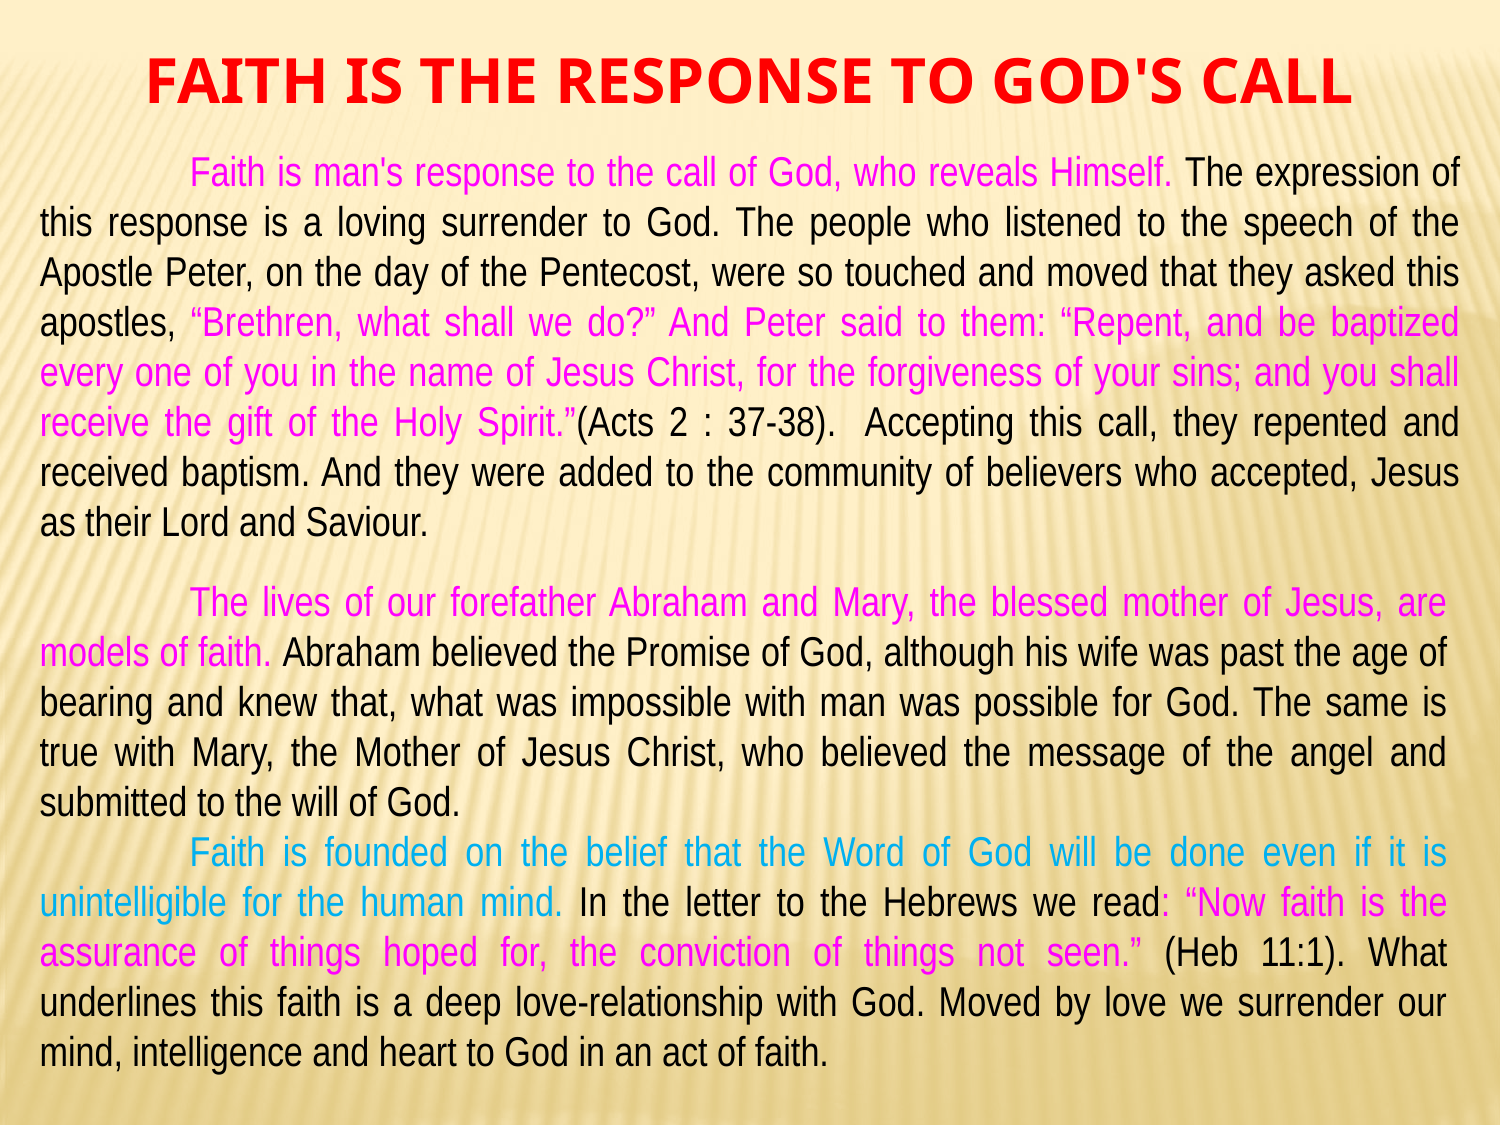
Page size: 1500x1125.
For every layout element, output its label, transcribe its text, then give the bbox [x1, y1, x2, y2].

text_box FAITH IS THE RESPONSE TO GOD'S CALL [0, 34, 1500, 124]
text_box Faith is man's response to the call of God, who reveals Himself. The expression of this response is a loving surrender to God. The people who listened to the speech of the Apostle Peter, on the day of the Pentecost, were so touched and moved that they asked this apostles, “Brethren, what shall we do?” And Peter said to them: “Repent, and be baptized every one of you in the name of Jesus Christ, for the forgiveness of your sins; and you shall receive the gift of the Holy Spirit.”(Acts 2 : 37-38). Accepting this call, they repented and received baptism. And they were added to the community of believers who accepted, Jesus as their Lord and Saviour. [24, 137, 1475, 553]
text_box The lives of our forefather Abraham and Mary, the blessed mother of Jesus, are models of faith. Abraham believed the Promise of God, although his wife was past the age of bearing and knew that, what was impossible with man was possible for God. The same is true with Mary, the Mother of Jesus Christ, who believed the message of the angel and submitted to the will of God. Faith is founded on the belief that the Word of God will be done even if it is unintelligible for the human mind. In the letter to the Hebrews we read: “Now faith is the assurance of things hoped for, the conviction of things not seen.” (Heb 11:1). What underlines this faith is a deep love-relationship with God. Moved by love we surrender our mind, intelligence and heart to God in an act of faith. [24, 567, 1463, 1083]
